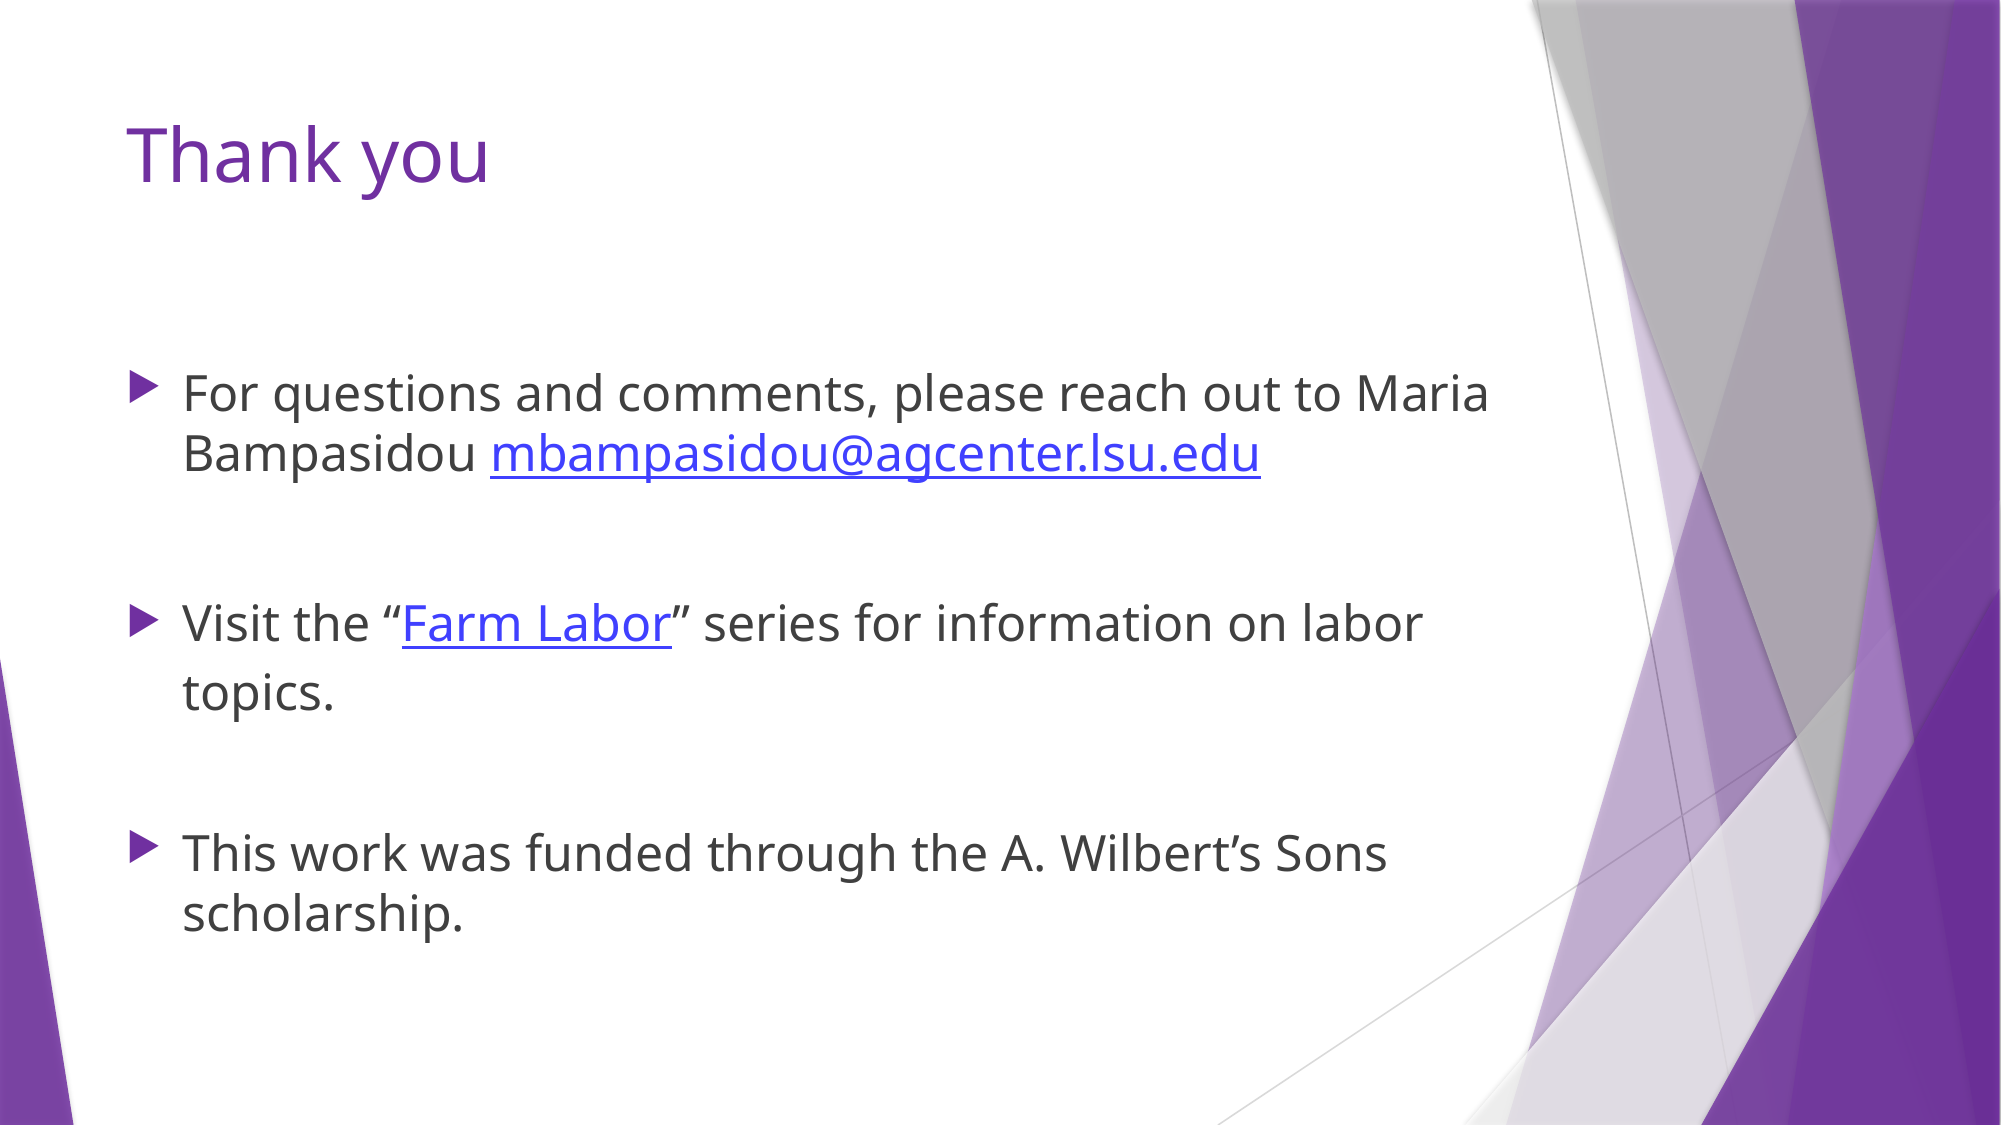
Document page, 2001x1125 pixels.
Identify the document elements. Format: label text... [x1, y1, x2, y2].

list For questions and comments, please reach out to Maria Bampasidou mbampasidou@agcenter.lsu.edu Visit the “Farm Labor” series for information on labor topics. This work was funded through the A. Wilbert’s Sons scholarship. [111, 354, 1522, 992]
title Thank you [111, 99, 1522, 317]
